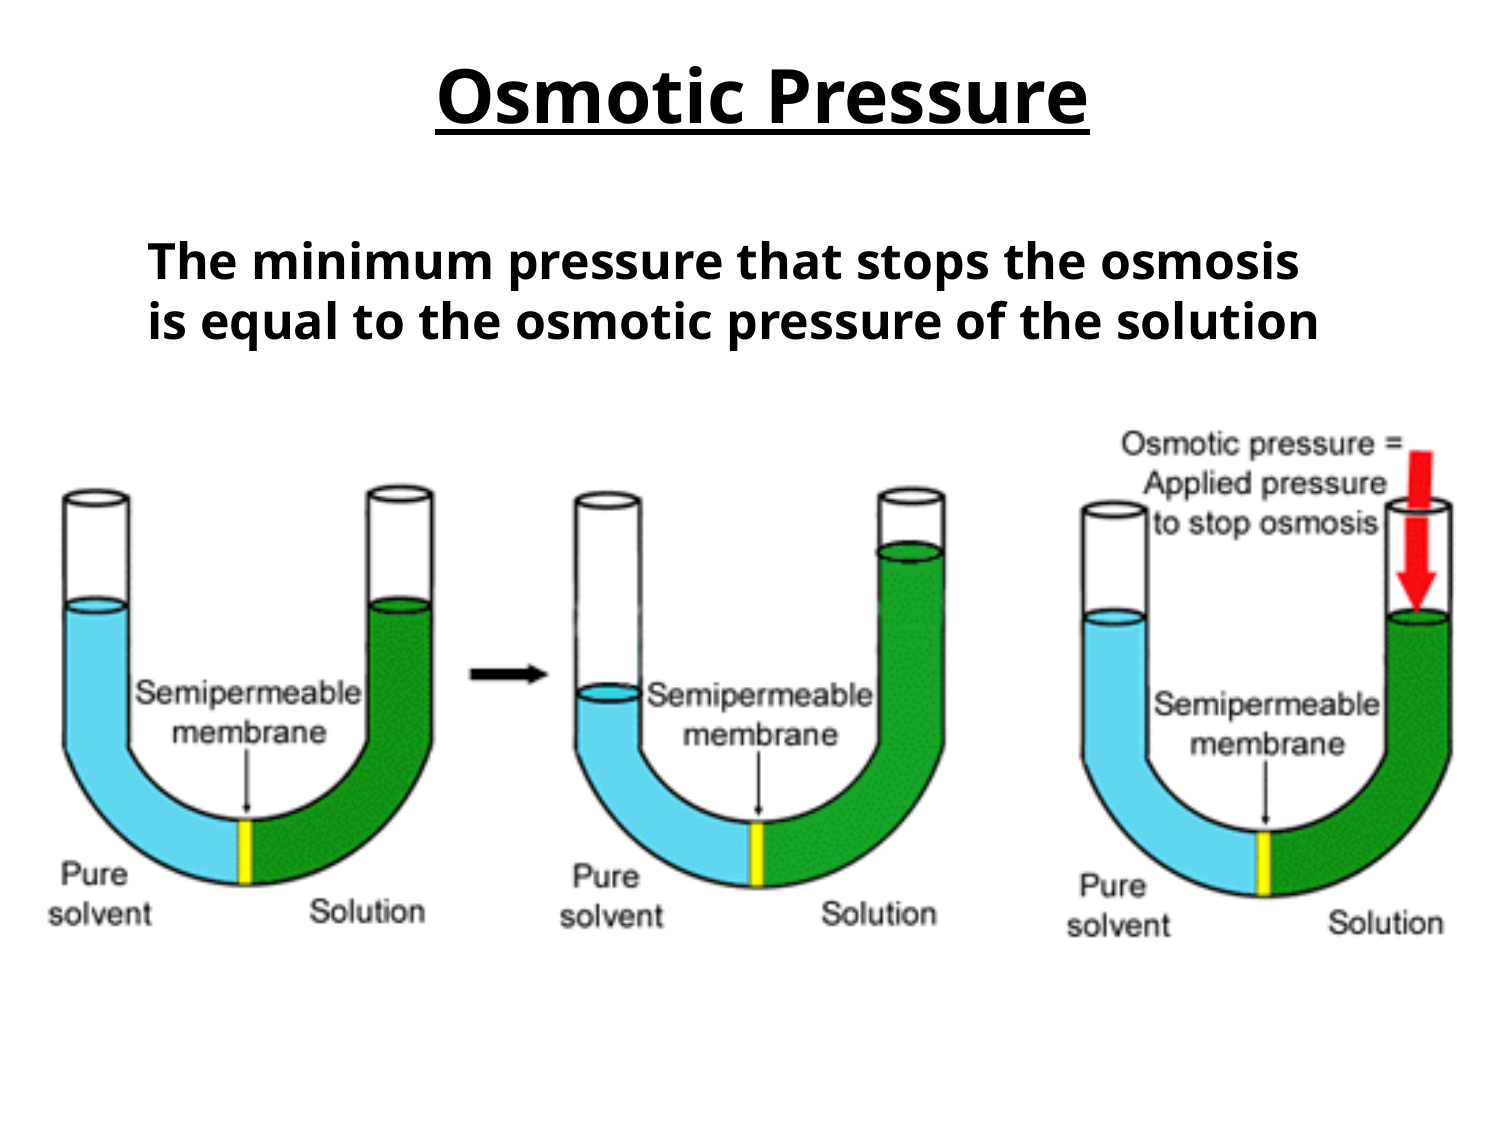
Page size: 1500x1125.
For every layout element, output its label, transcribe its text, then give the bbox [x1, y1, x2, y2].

text_box The minimum pressure that stops the osmosis is equal to the osmotic pressure of the solution [132, 221, 1353, 357]
title Osmotic Pressure [124, 0, 1401, 188]
picture [0, 418, 1500, 965]
